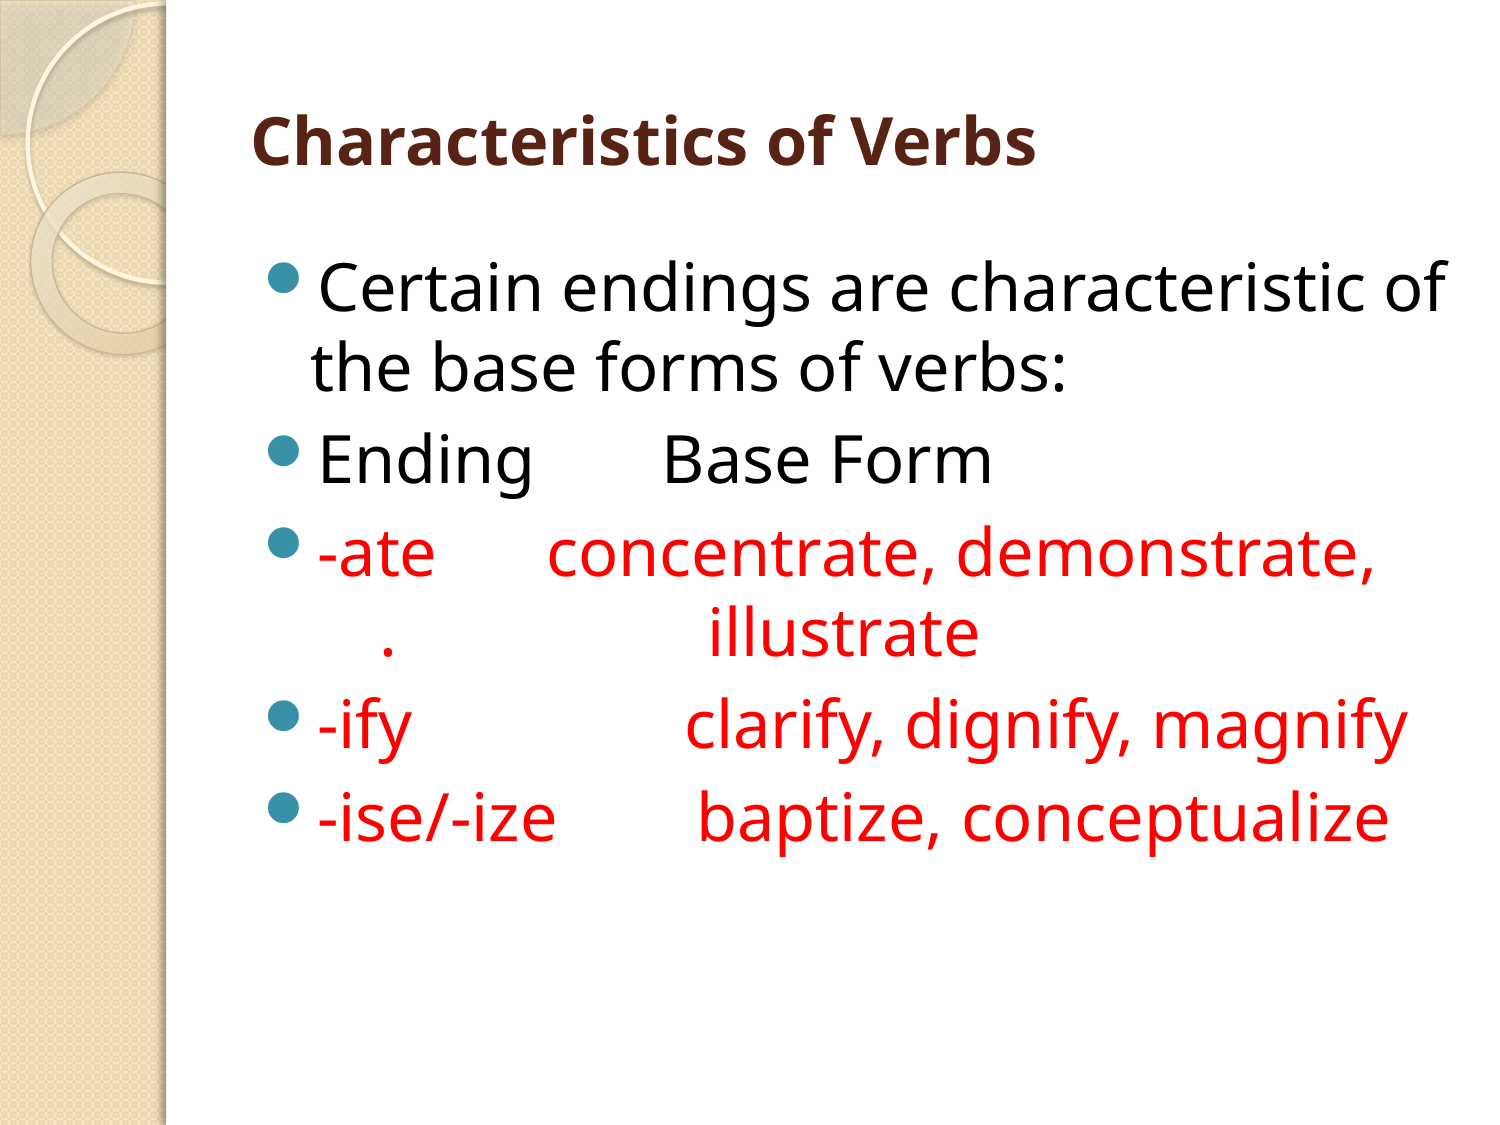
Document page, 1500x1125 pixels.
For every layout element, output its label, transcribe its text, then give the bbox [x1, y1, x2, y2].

list Certain endings are characteristic of the base forms of verbs: Ending Base Form -ate concentrate, demonstrate, . illustrate -ify clarify, dignify, magnify -ise/-ize baptize, conceptualize [235, 237, 1466, 1025]
title Characteristics of Verbs [235, 45, 1466, 233]
